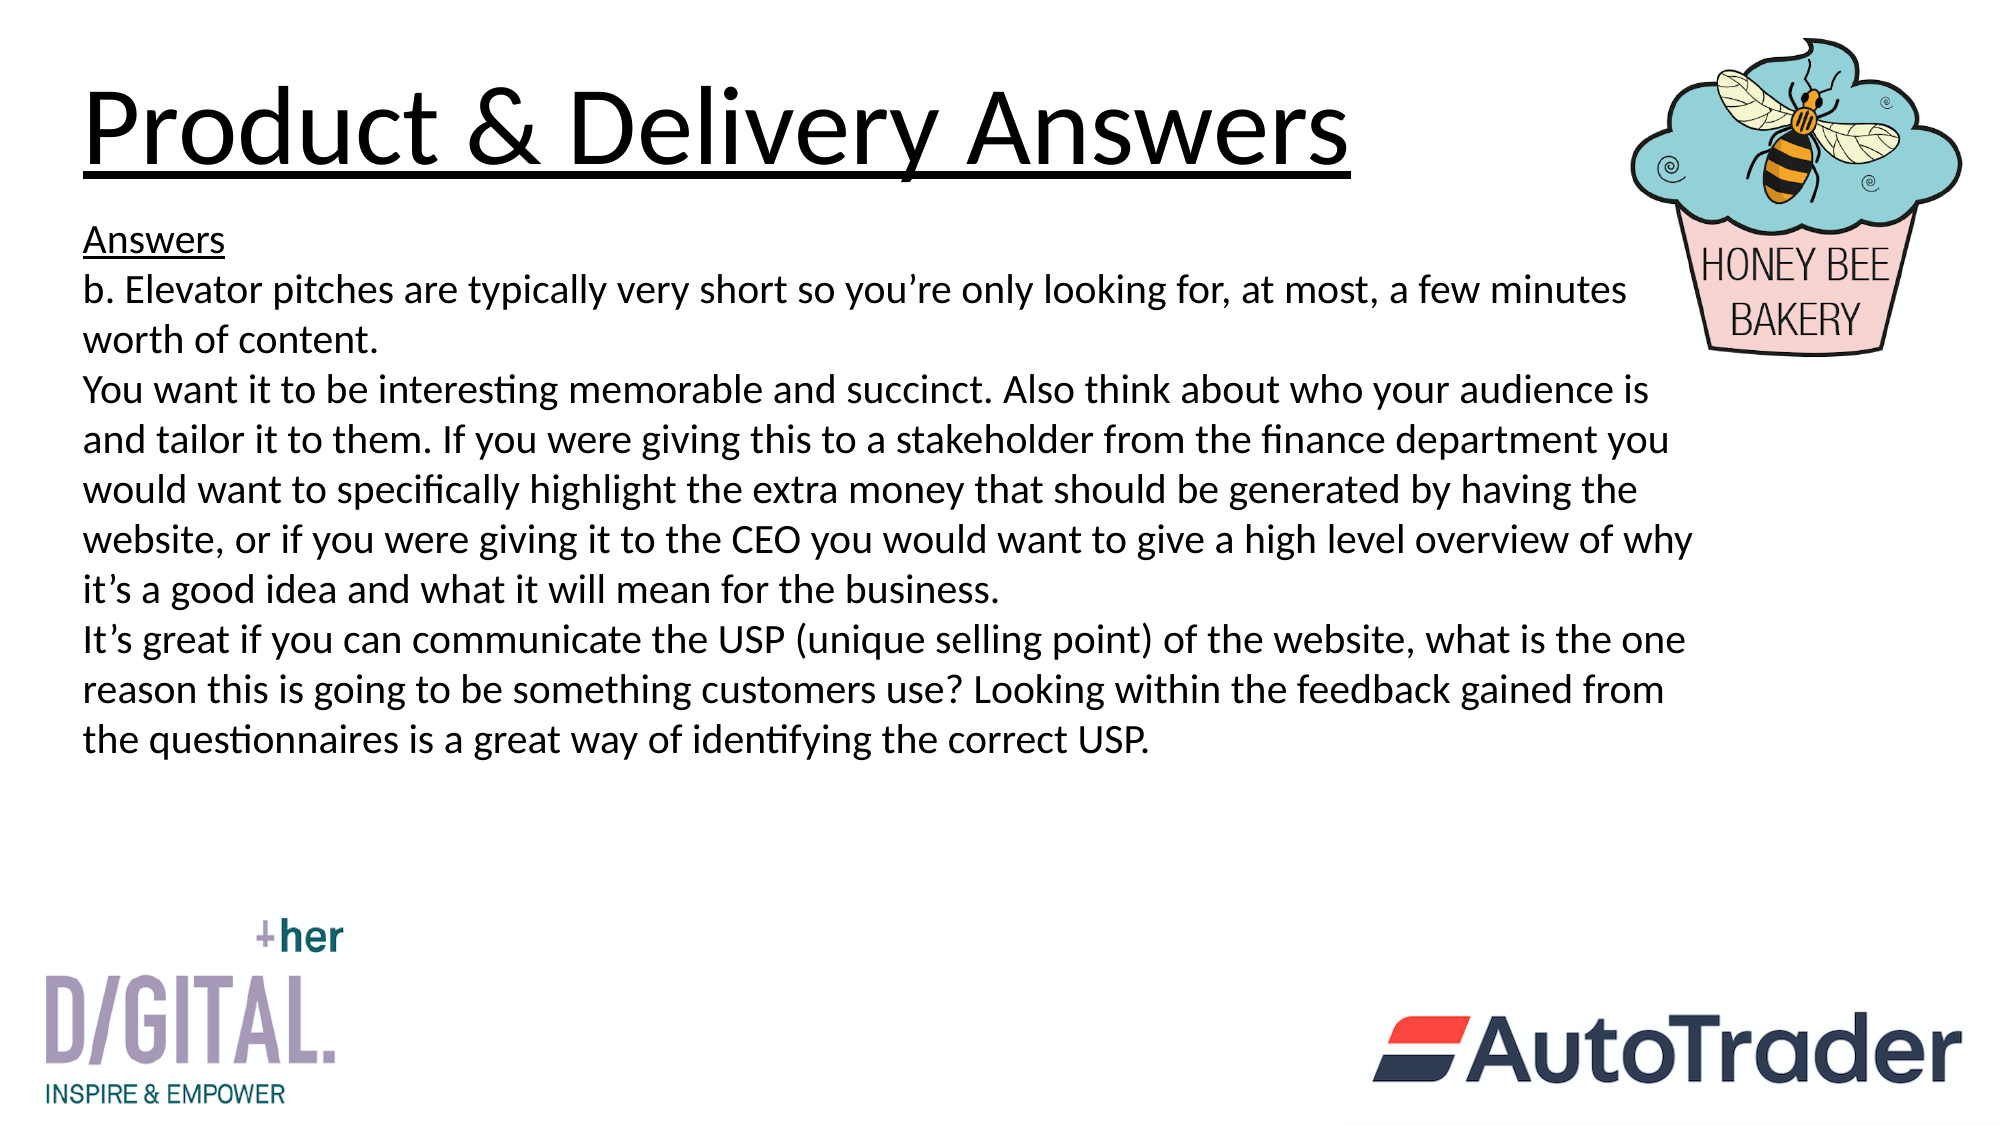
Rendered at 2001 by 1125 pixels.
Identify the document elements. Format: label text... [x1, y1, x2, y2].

picture [1591, 0, 2000, 400]
text_box Answers b. Elevator pitches are typically very short so you’re only looking for, at most, a few minutes worth of content. You want it to be interesting memorable and succinct. Also think about who your audience is and tailor it to them. If you were giving this to a stakeholder from the finance department you would want to specifically highlight the extra money that should be generated by having the website, or if you were giving it to the CEO you would want to give a high level overview of why it’s a good idea and what it will mean for the business. It’s great if you can communicate the USP (unique selling point) of the website, what is the one reason this is going to be something customers use? Looking within the feedback gained from the questionnaires is a great way of identifying the correct USP. [67, 204, 1738, 820]
picture [1347, 979, 2000, 1125]
text_box Product & Delivery Answers [67, 44, 1591, 195]
picture [0, 897, 387, 1125]
